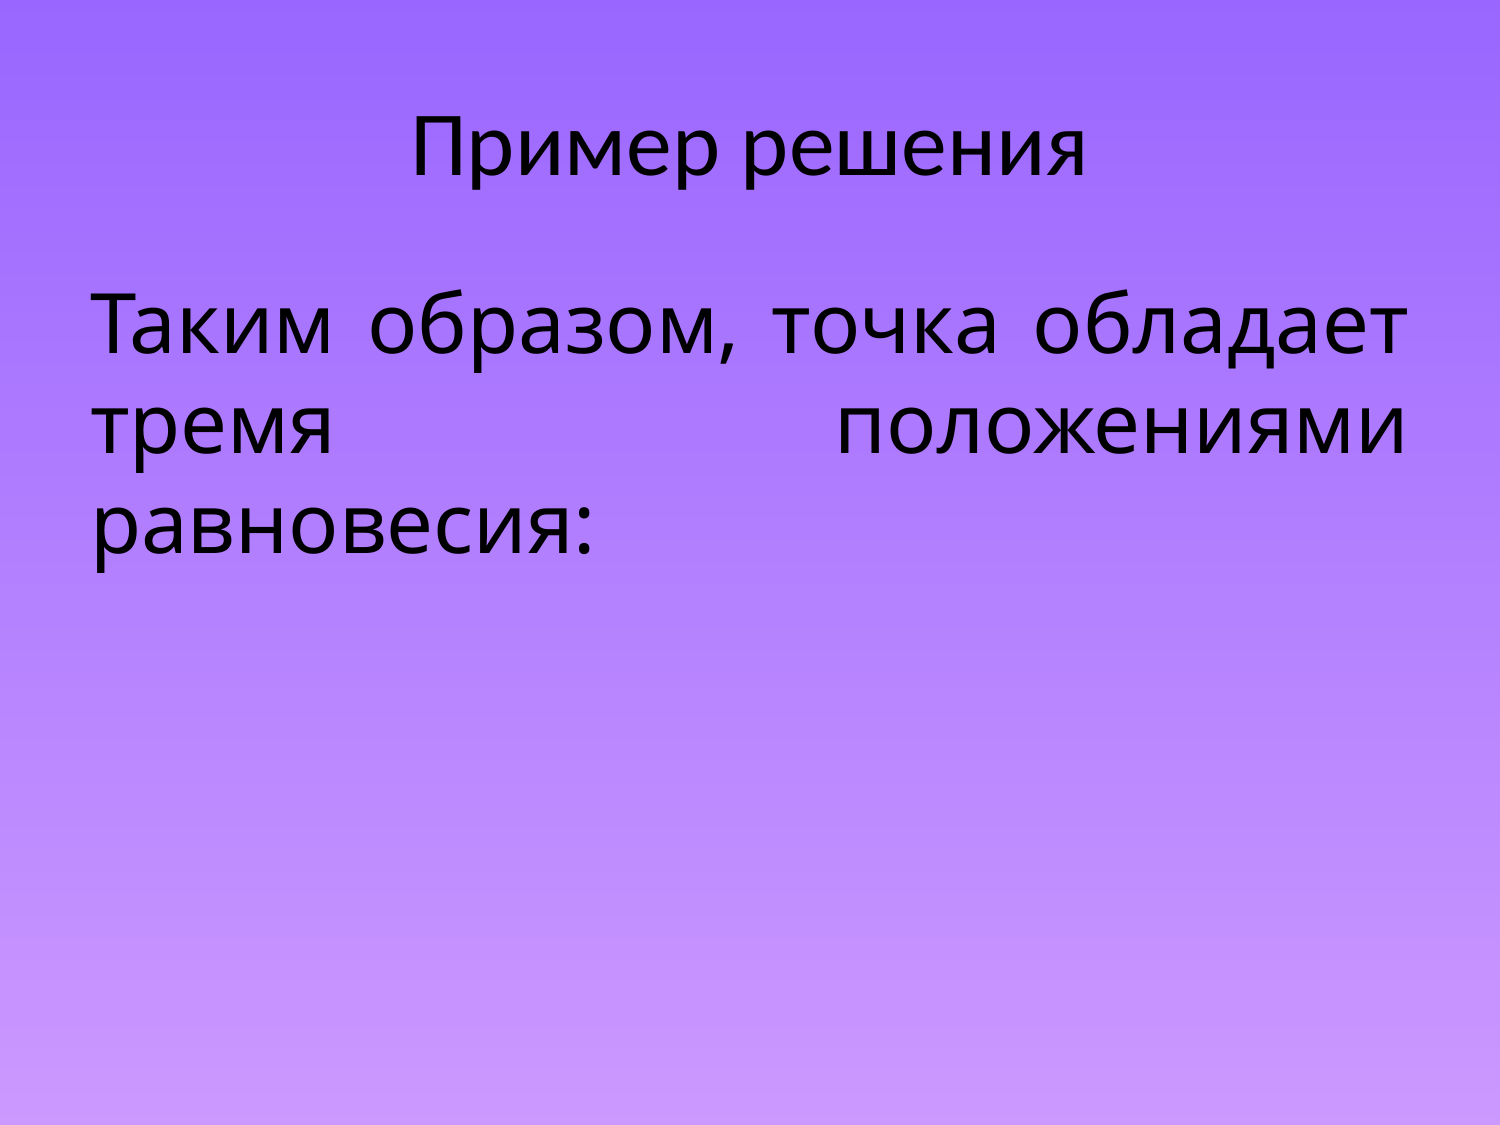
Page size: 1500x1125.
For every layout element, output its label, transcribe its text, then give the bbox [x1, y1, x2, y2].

title Пример решения [75, 45, 1425, 233]
